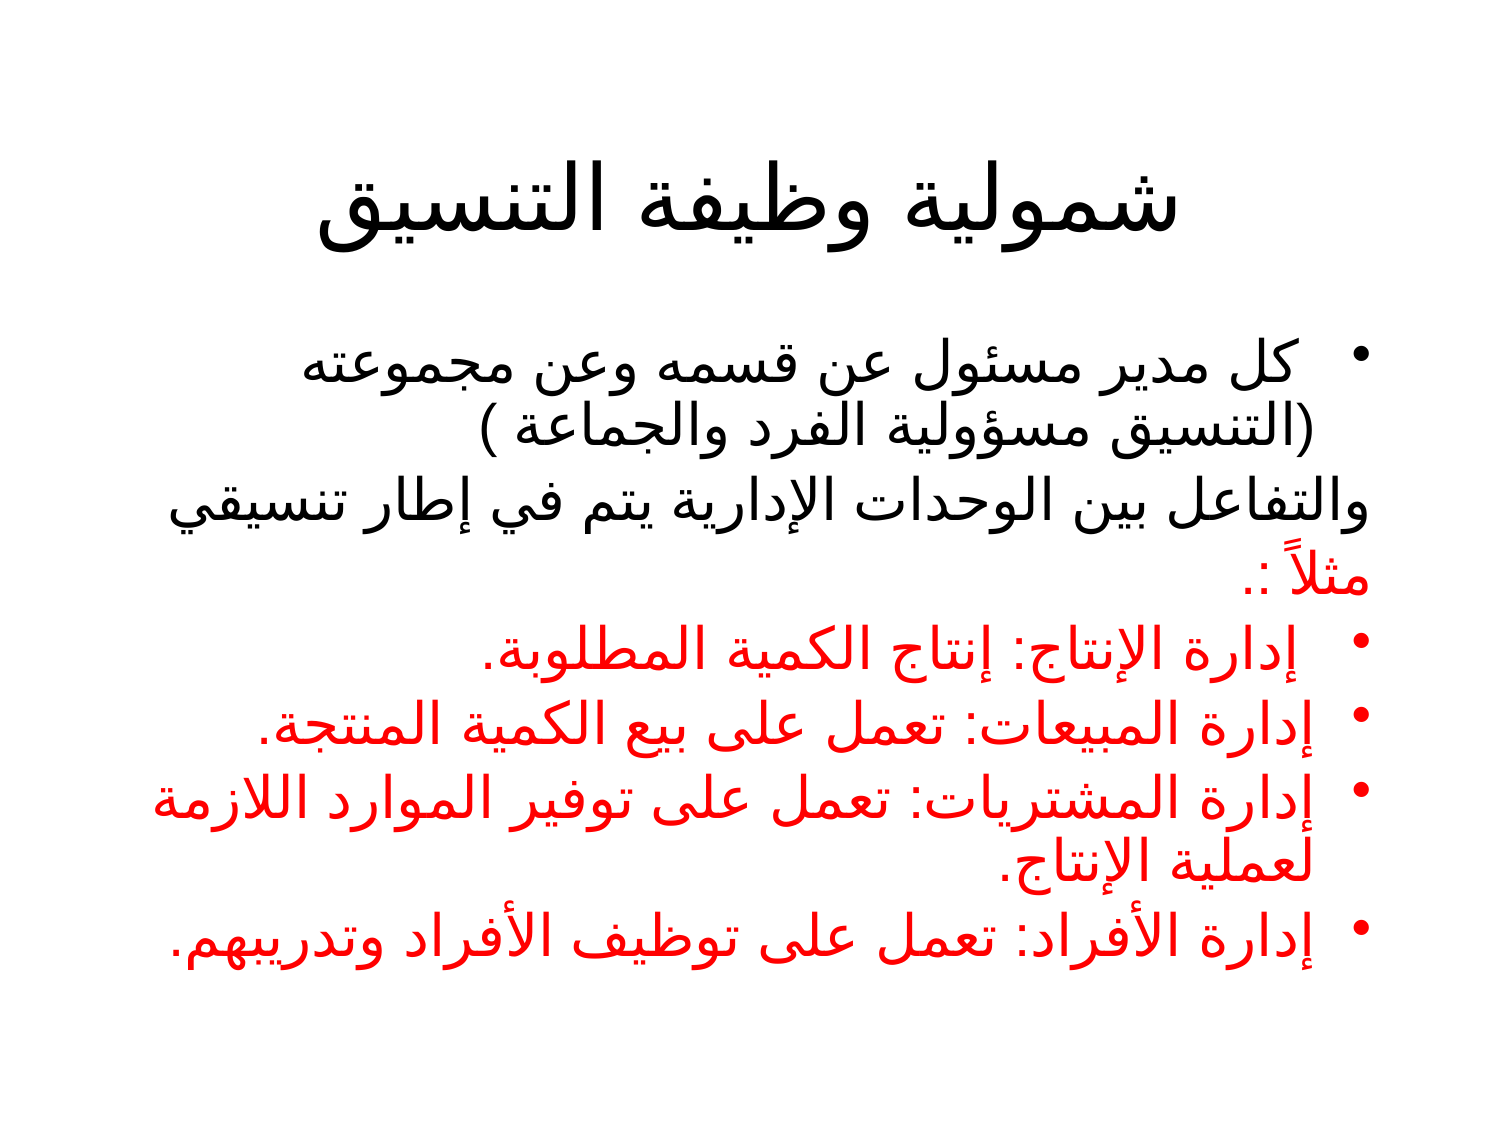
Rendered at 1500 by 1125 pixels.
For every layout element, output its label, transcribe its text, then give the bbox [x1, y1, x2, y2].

title شمولية وظيفة التنسيق [112, 99, 1388, 288]
list كل مدير مسئول عن قسمه وعن مجموعته (التنسيق مسؤولية الفرد والجماعة ) والتفاعل بين الوحدات الإدارية يتم في إطار تنسيقي مثلاً :. إدارة الإنتاج: إنتاج الكمية المطلوبة. إدارة المبيعات: تعمل على بيع الكمية المنتجة. إدارة المشتريات: تعمل على توفير الموارد اللازمة لعملية الإنتاج. إدارة الأفراد: تعمل على توظيف الأفراد وتدريبهم. [112, 324, 1388, 1001]
